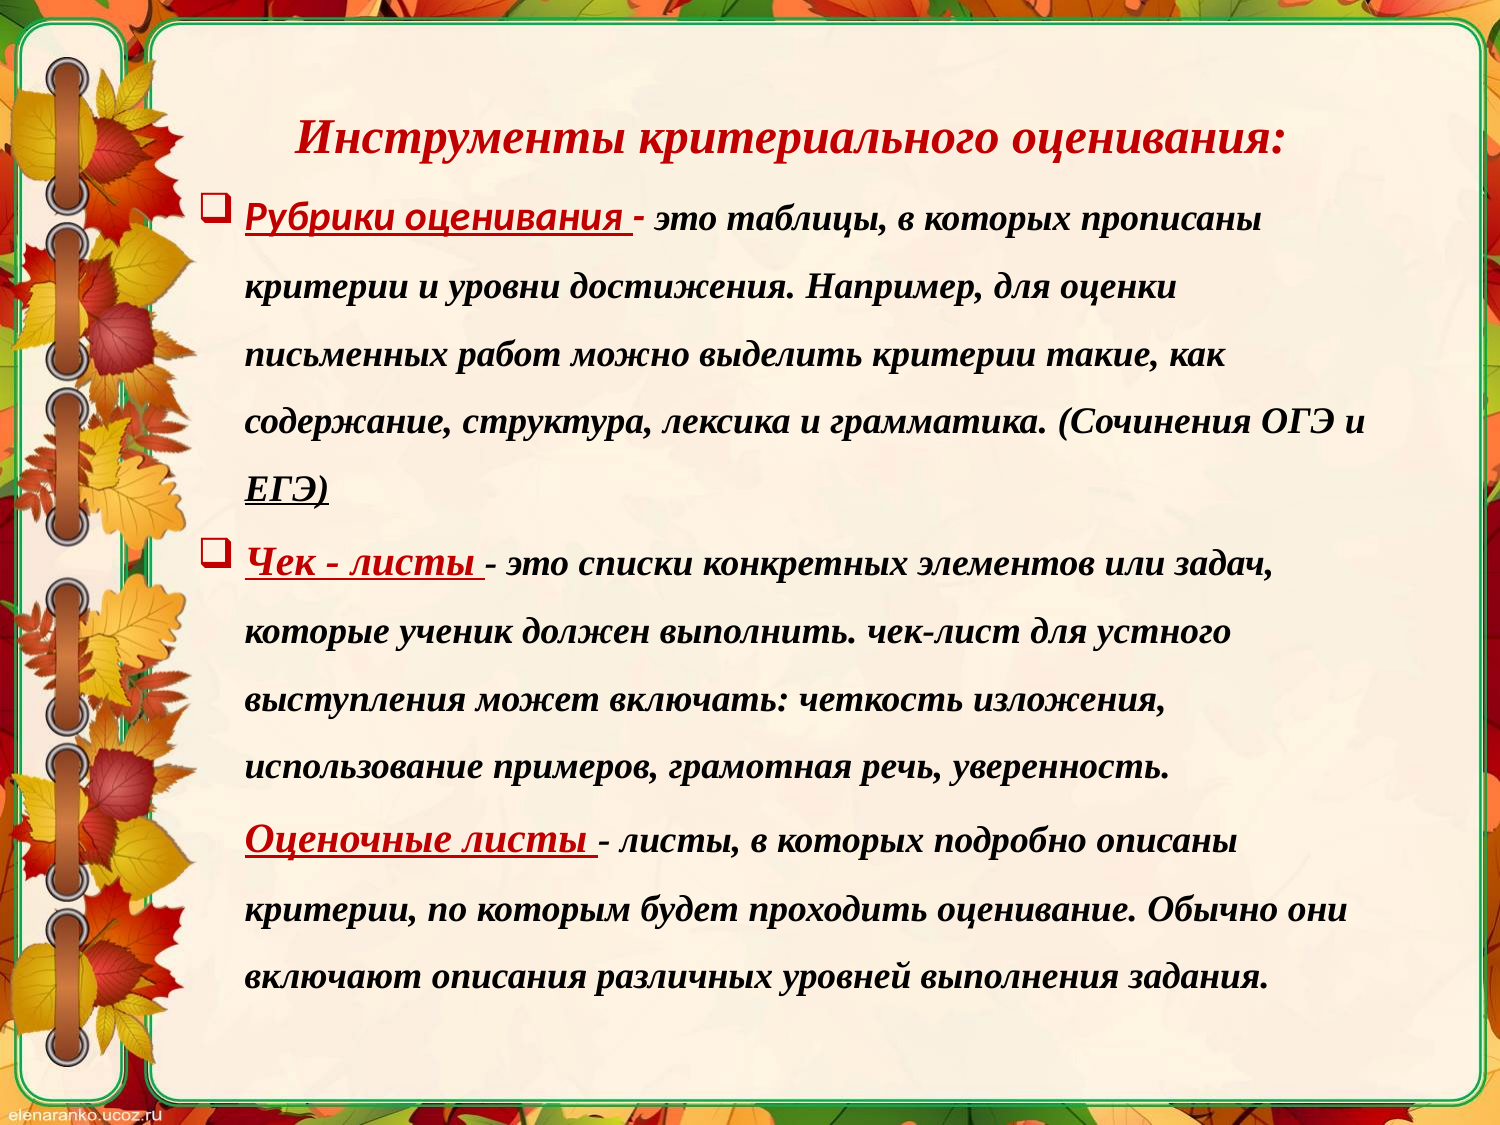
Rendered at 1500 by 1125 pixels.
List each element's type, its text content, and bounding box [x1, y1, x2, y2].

text_box Инструменты критериального оценивания: Рубрики оценивания - это таблицы, в которых прописаны критерии и уровни достижения. Например, для оценки письменных работ можно выделить критерии такие, как содержание, структура, лексика и грамматика. (Сочинения ОГЭ и ЕГЭ) Чек - листы - это списки конкретных элементов или задач, которые ученик должен выполнить. чек-лист для устного выступления может включать: четкость изложения, использование примеров, грамотная речь, уверенность. Оценочные листы - листы, в которых подробно описаны критерии, по которым будет проходить оценивание. Обычно они включают описания различных уровней выполнения задания. [182, 66, 1400, 1072]
picture [0, 0, 1500, 1125]
